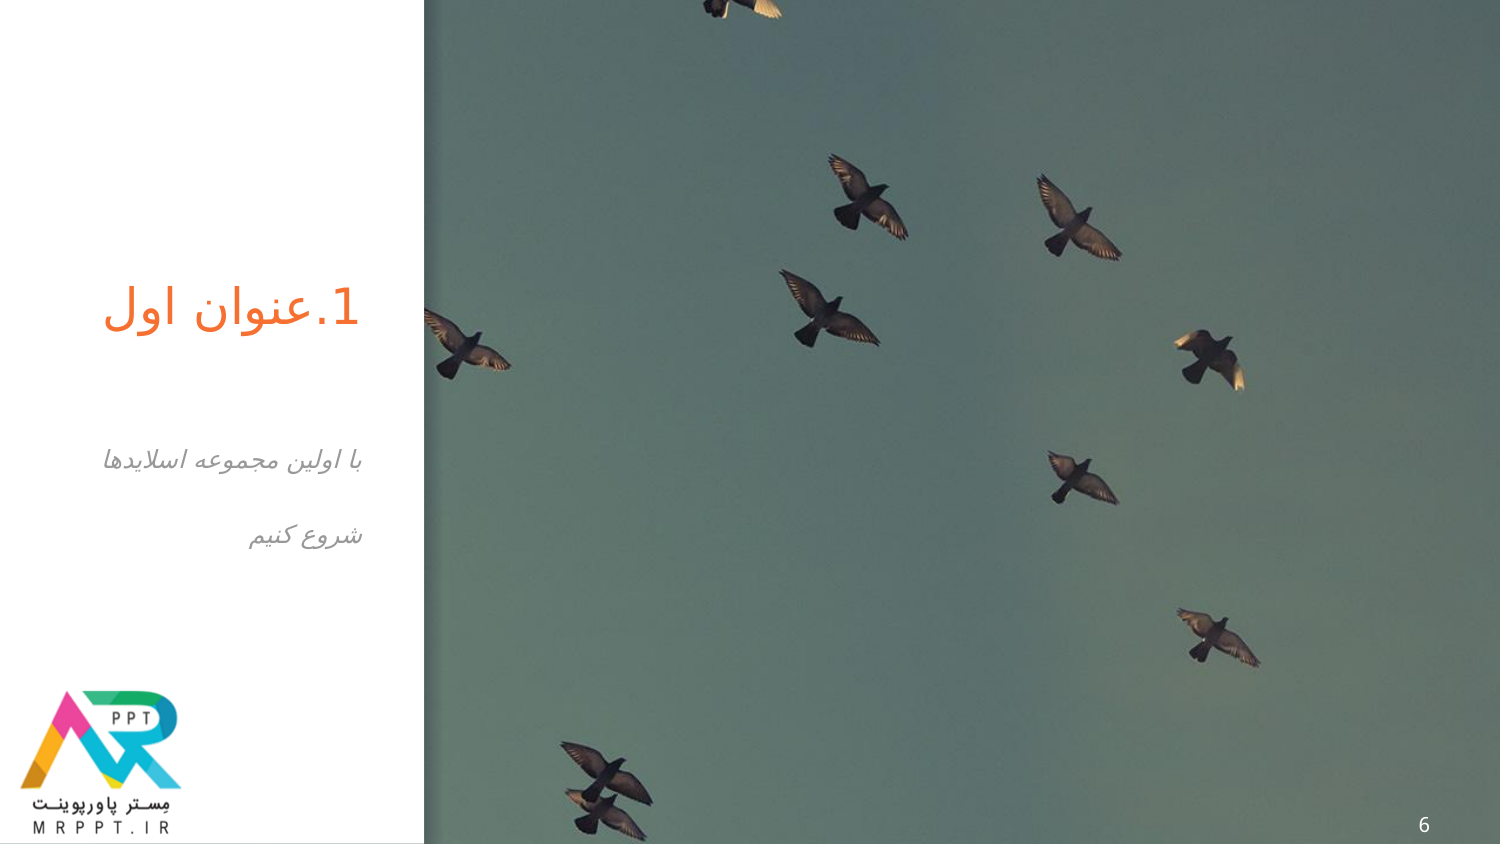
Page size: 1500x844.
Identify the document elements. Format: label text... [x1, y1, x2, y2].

title 1.عنوان اول [45, 282, 378, 350]
picture [0, 682, 201, 844]
picture [425, 0, 1500, 844]
slide_number 6 [1403, 779, 1494, 844]
subtitle با اولین مجموعه اسلایدها شروع کنیم [45, 383, 378, 513]
